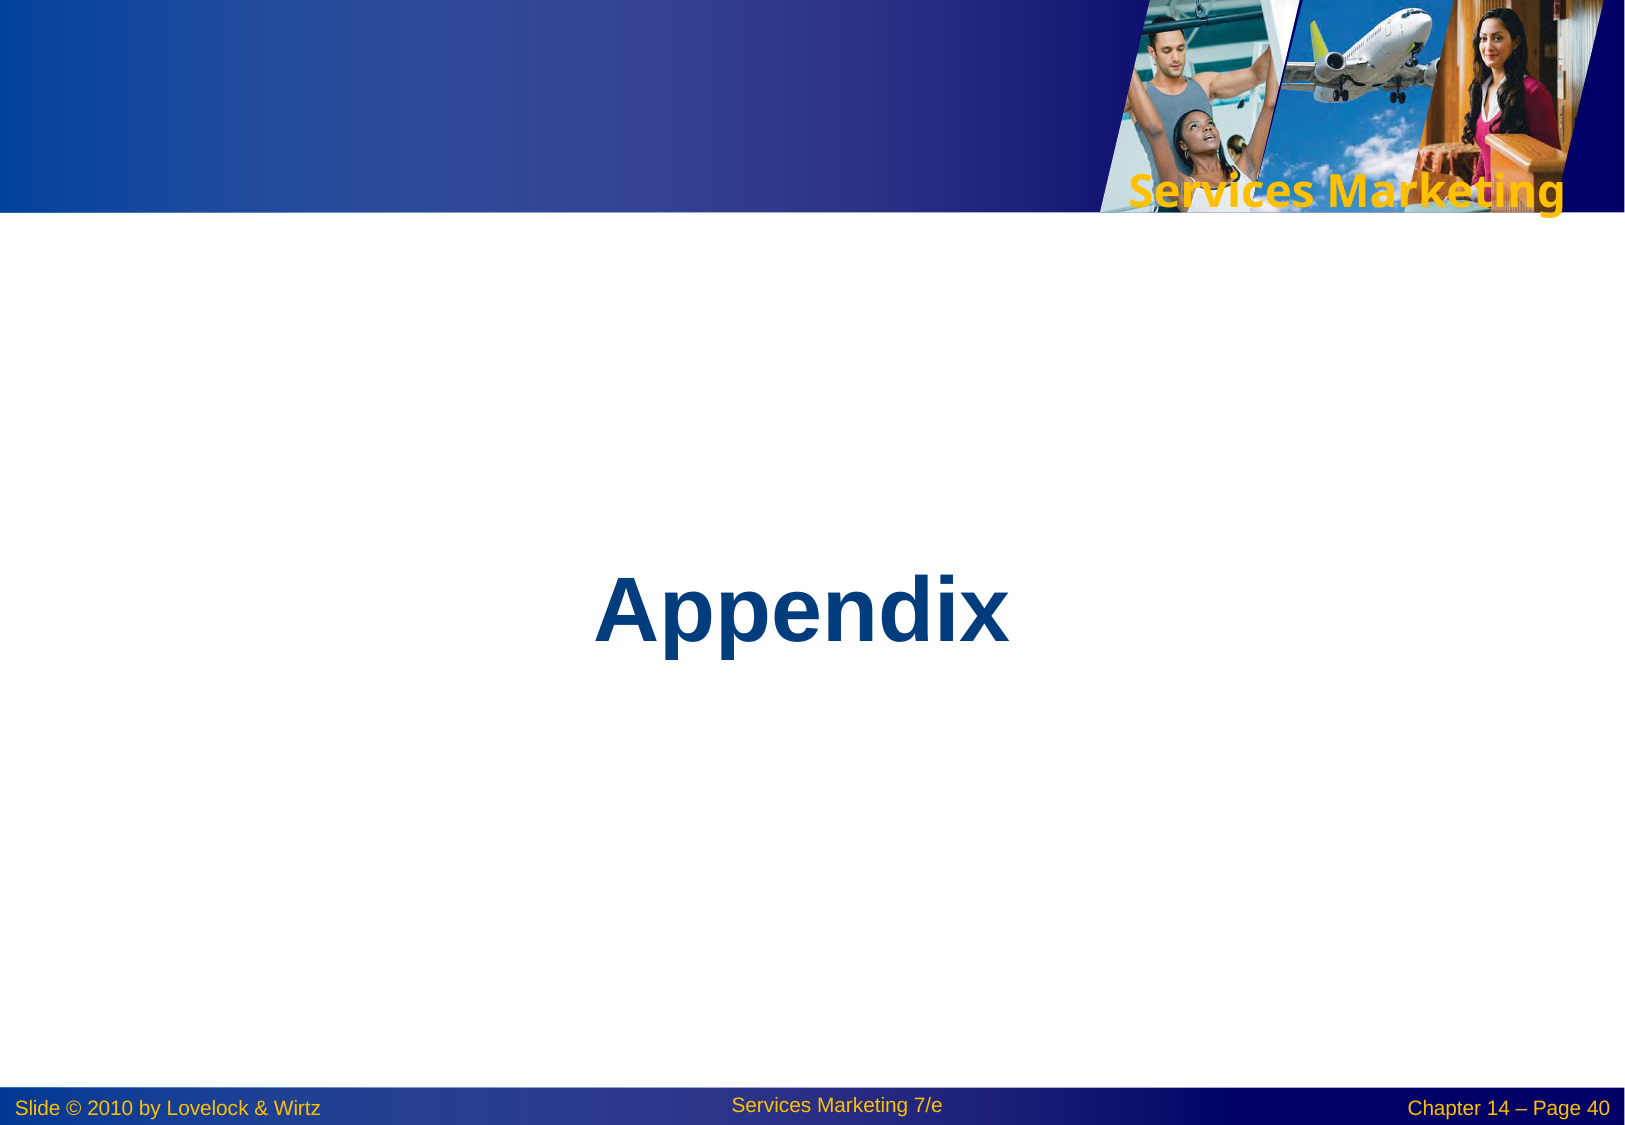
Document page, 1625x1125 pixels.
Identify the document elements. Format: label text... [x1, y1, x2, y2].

picture [1546, 187, 1556, 202]
picture [1162, 186, 1172, 192]
picture [1100, 0, 1604, 213]
text_box Appendix [112, 436, 1493, 763]
